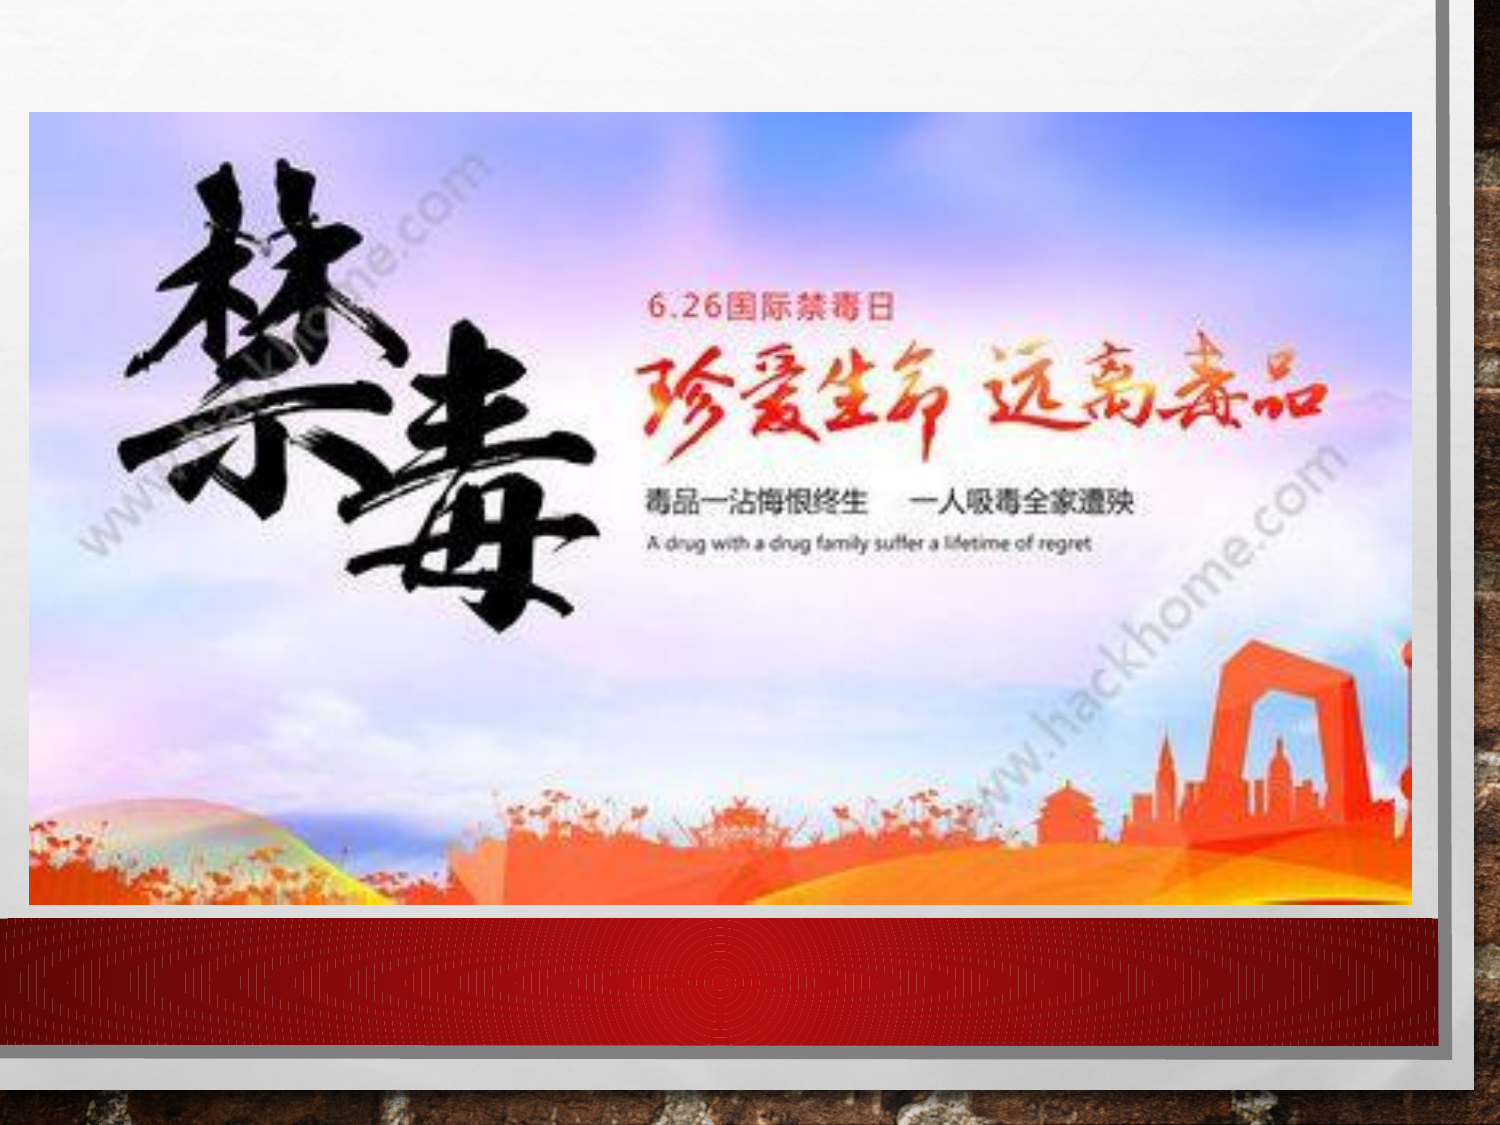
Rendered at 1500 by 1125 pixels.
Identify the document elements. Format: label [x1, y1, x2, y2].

picture [0, 0, 1500, 1125]
list [29, 112, 1412, 906]
